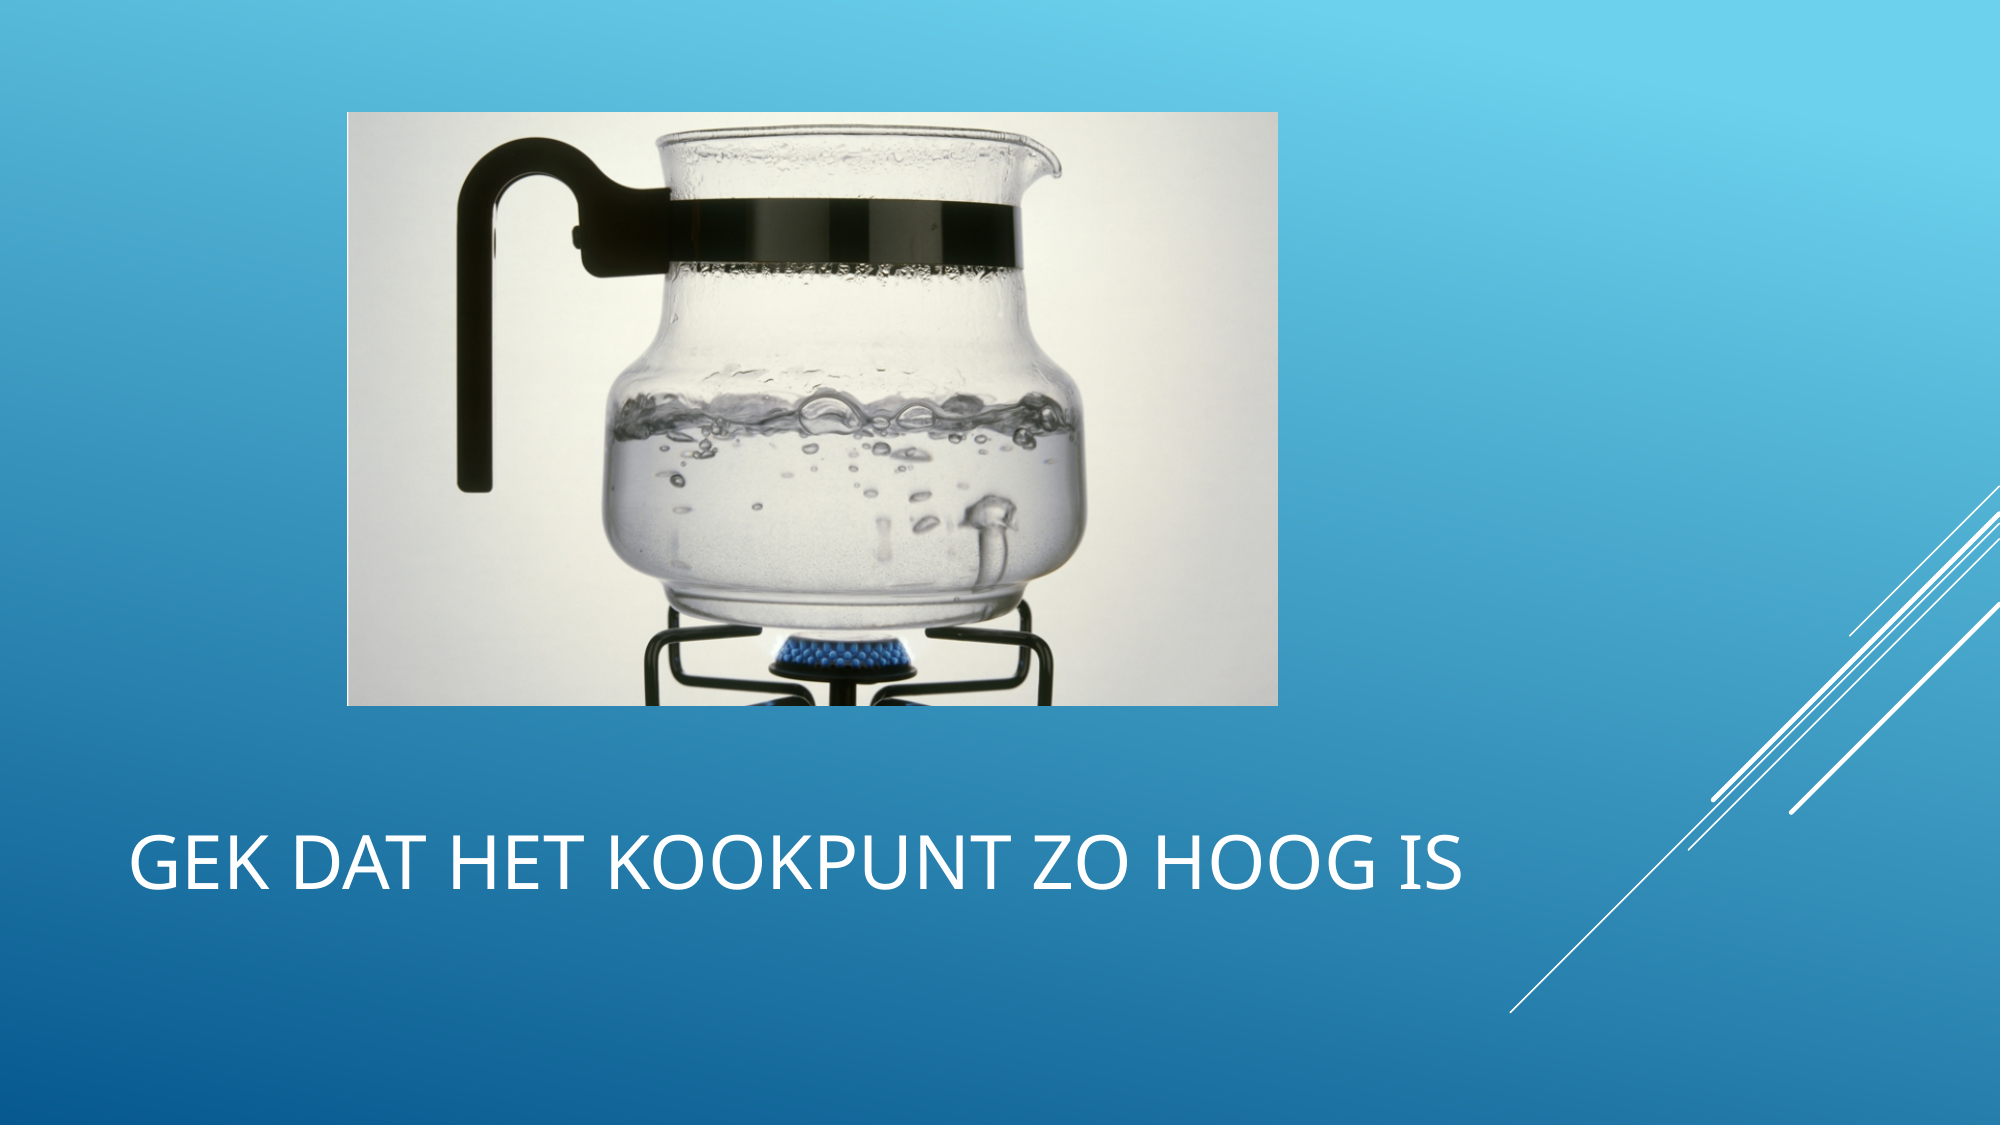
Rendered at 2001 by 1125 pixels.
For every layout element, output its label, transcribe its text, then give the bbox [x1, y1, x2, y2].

title Gek dat het kookpunt zo hoog is [112, 736, 1513, 984]
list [347, 112, 1278, 706]
